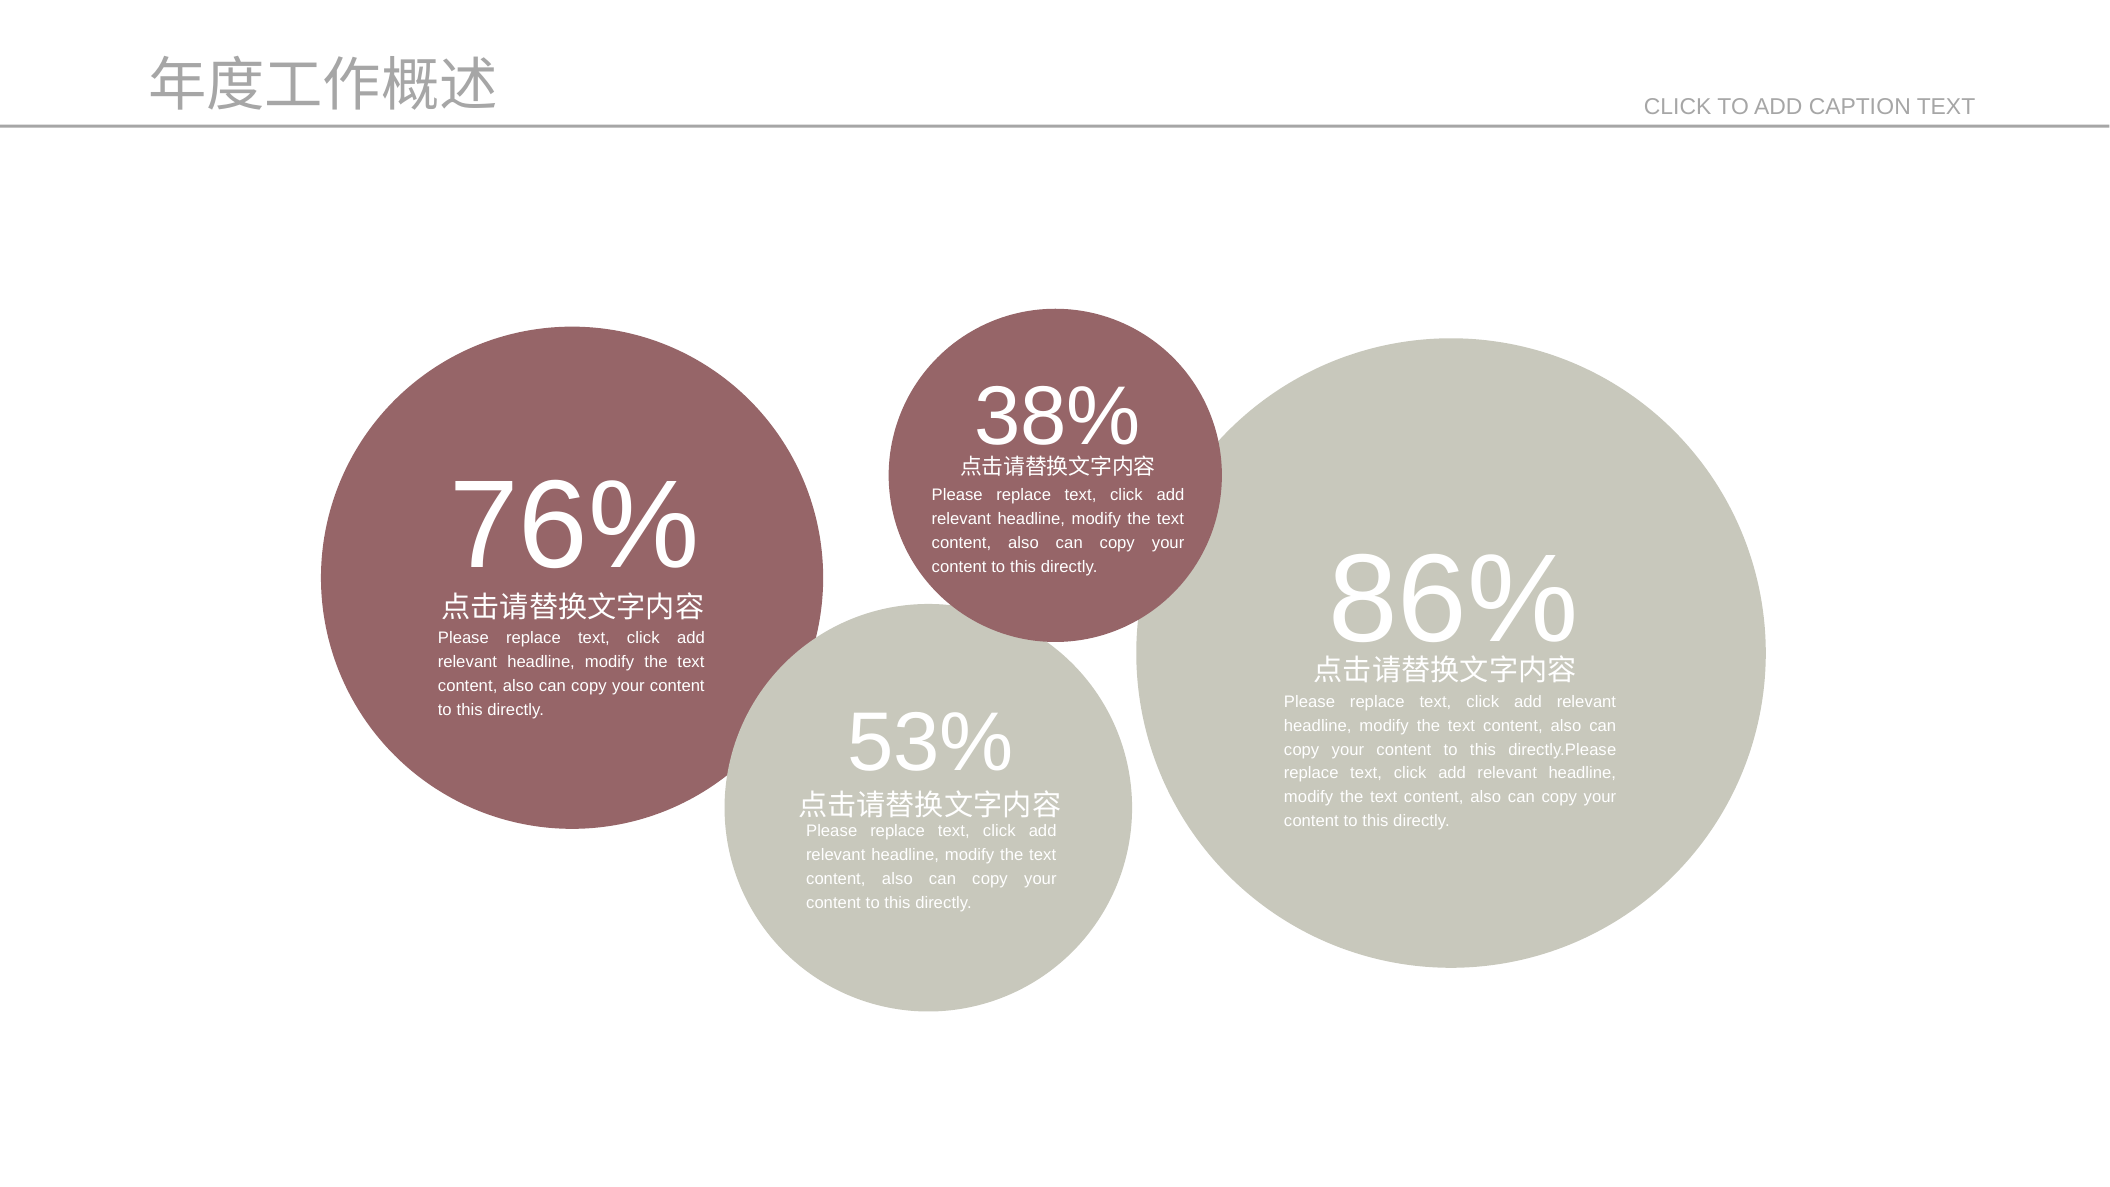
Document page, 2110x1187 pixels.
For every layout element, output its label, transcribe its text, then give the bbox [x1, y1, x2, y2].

text_box 年度工作概述 [148, 47, 528, 118]
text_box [888, 308, 1222, 642]
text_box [724, 603, 1133, 1012]
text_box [1136, 338, 1766, 968]
text_box CLICK TO ADD CAPTION TEXT [1596, 91, 1976, 119]
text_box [320, 326, 824, 829]
text_box [0, 124, 2110, 129]
